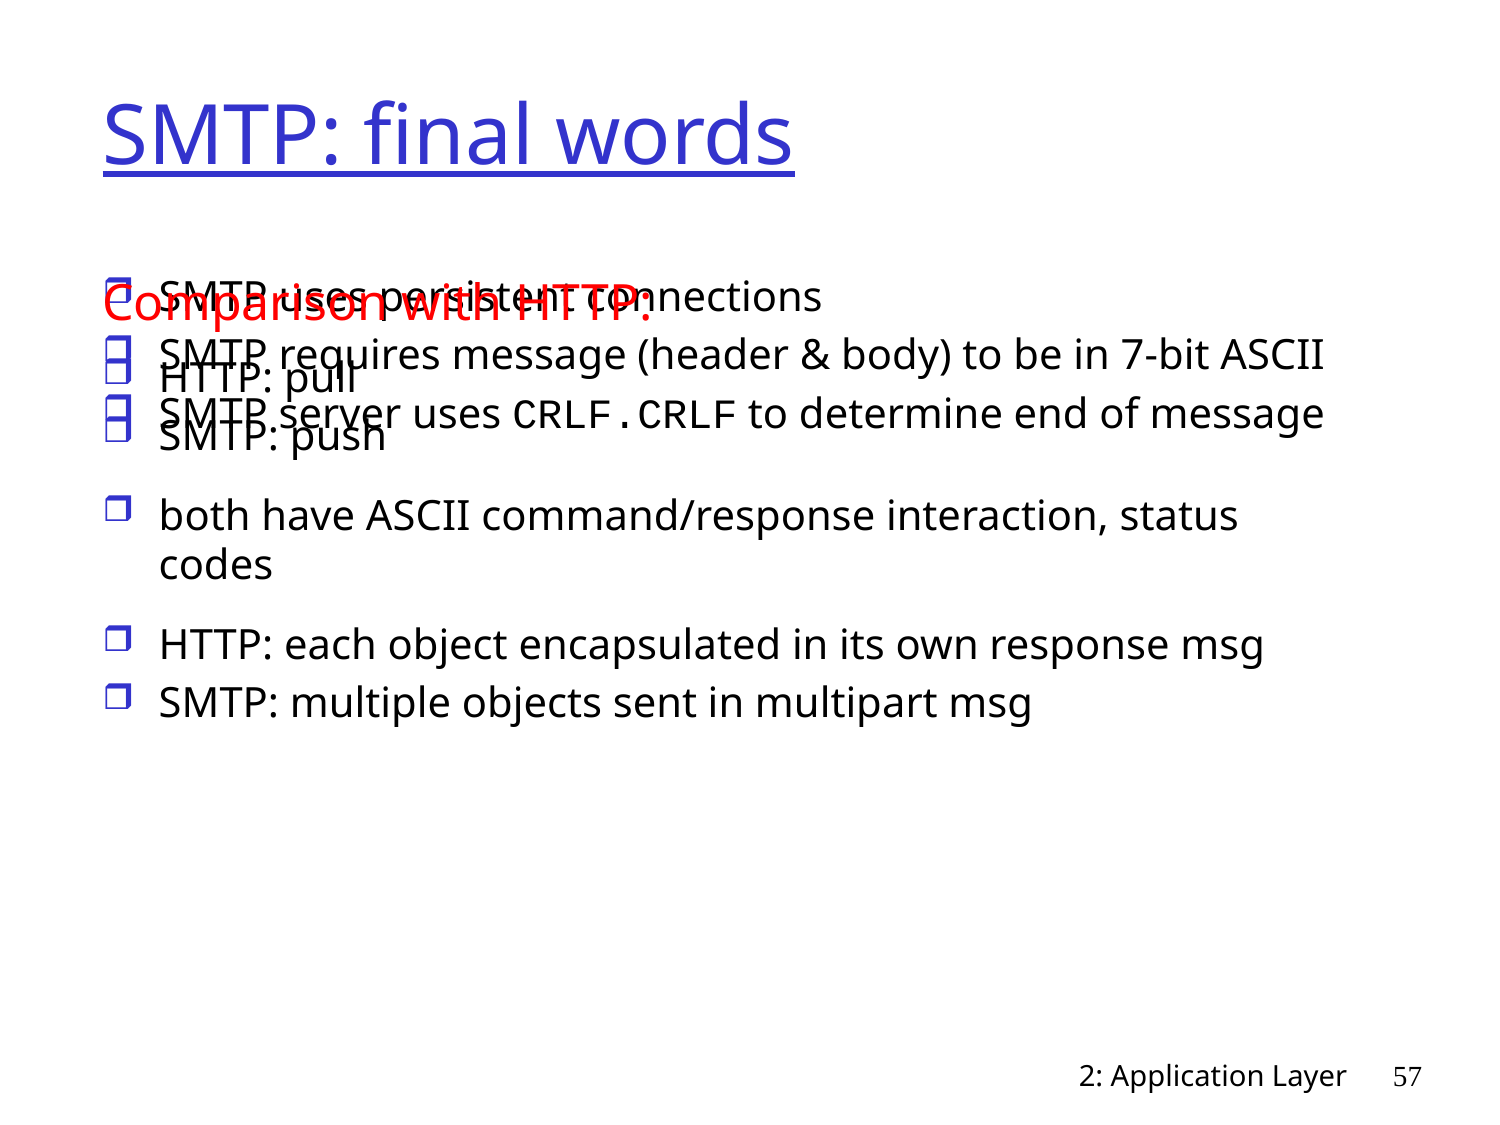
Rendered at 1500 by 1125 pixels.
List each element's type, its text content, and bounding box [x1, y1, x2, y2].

slide_number 57 [1362, 1049, 1438, 1125]
title SMTP: final words [87, 37, 1363, 226]
footer 2: Application Layer [887, 1049, 1362, 1125]
list Comparison with HTTP: HTTP: pull SMTP: push both have ASCII command/response interaction, status codes HTTP: each object encapsulated in its own response msg SMTP: multiple objects sent in multipart msg [87, 262, 1363, 1026]
